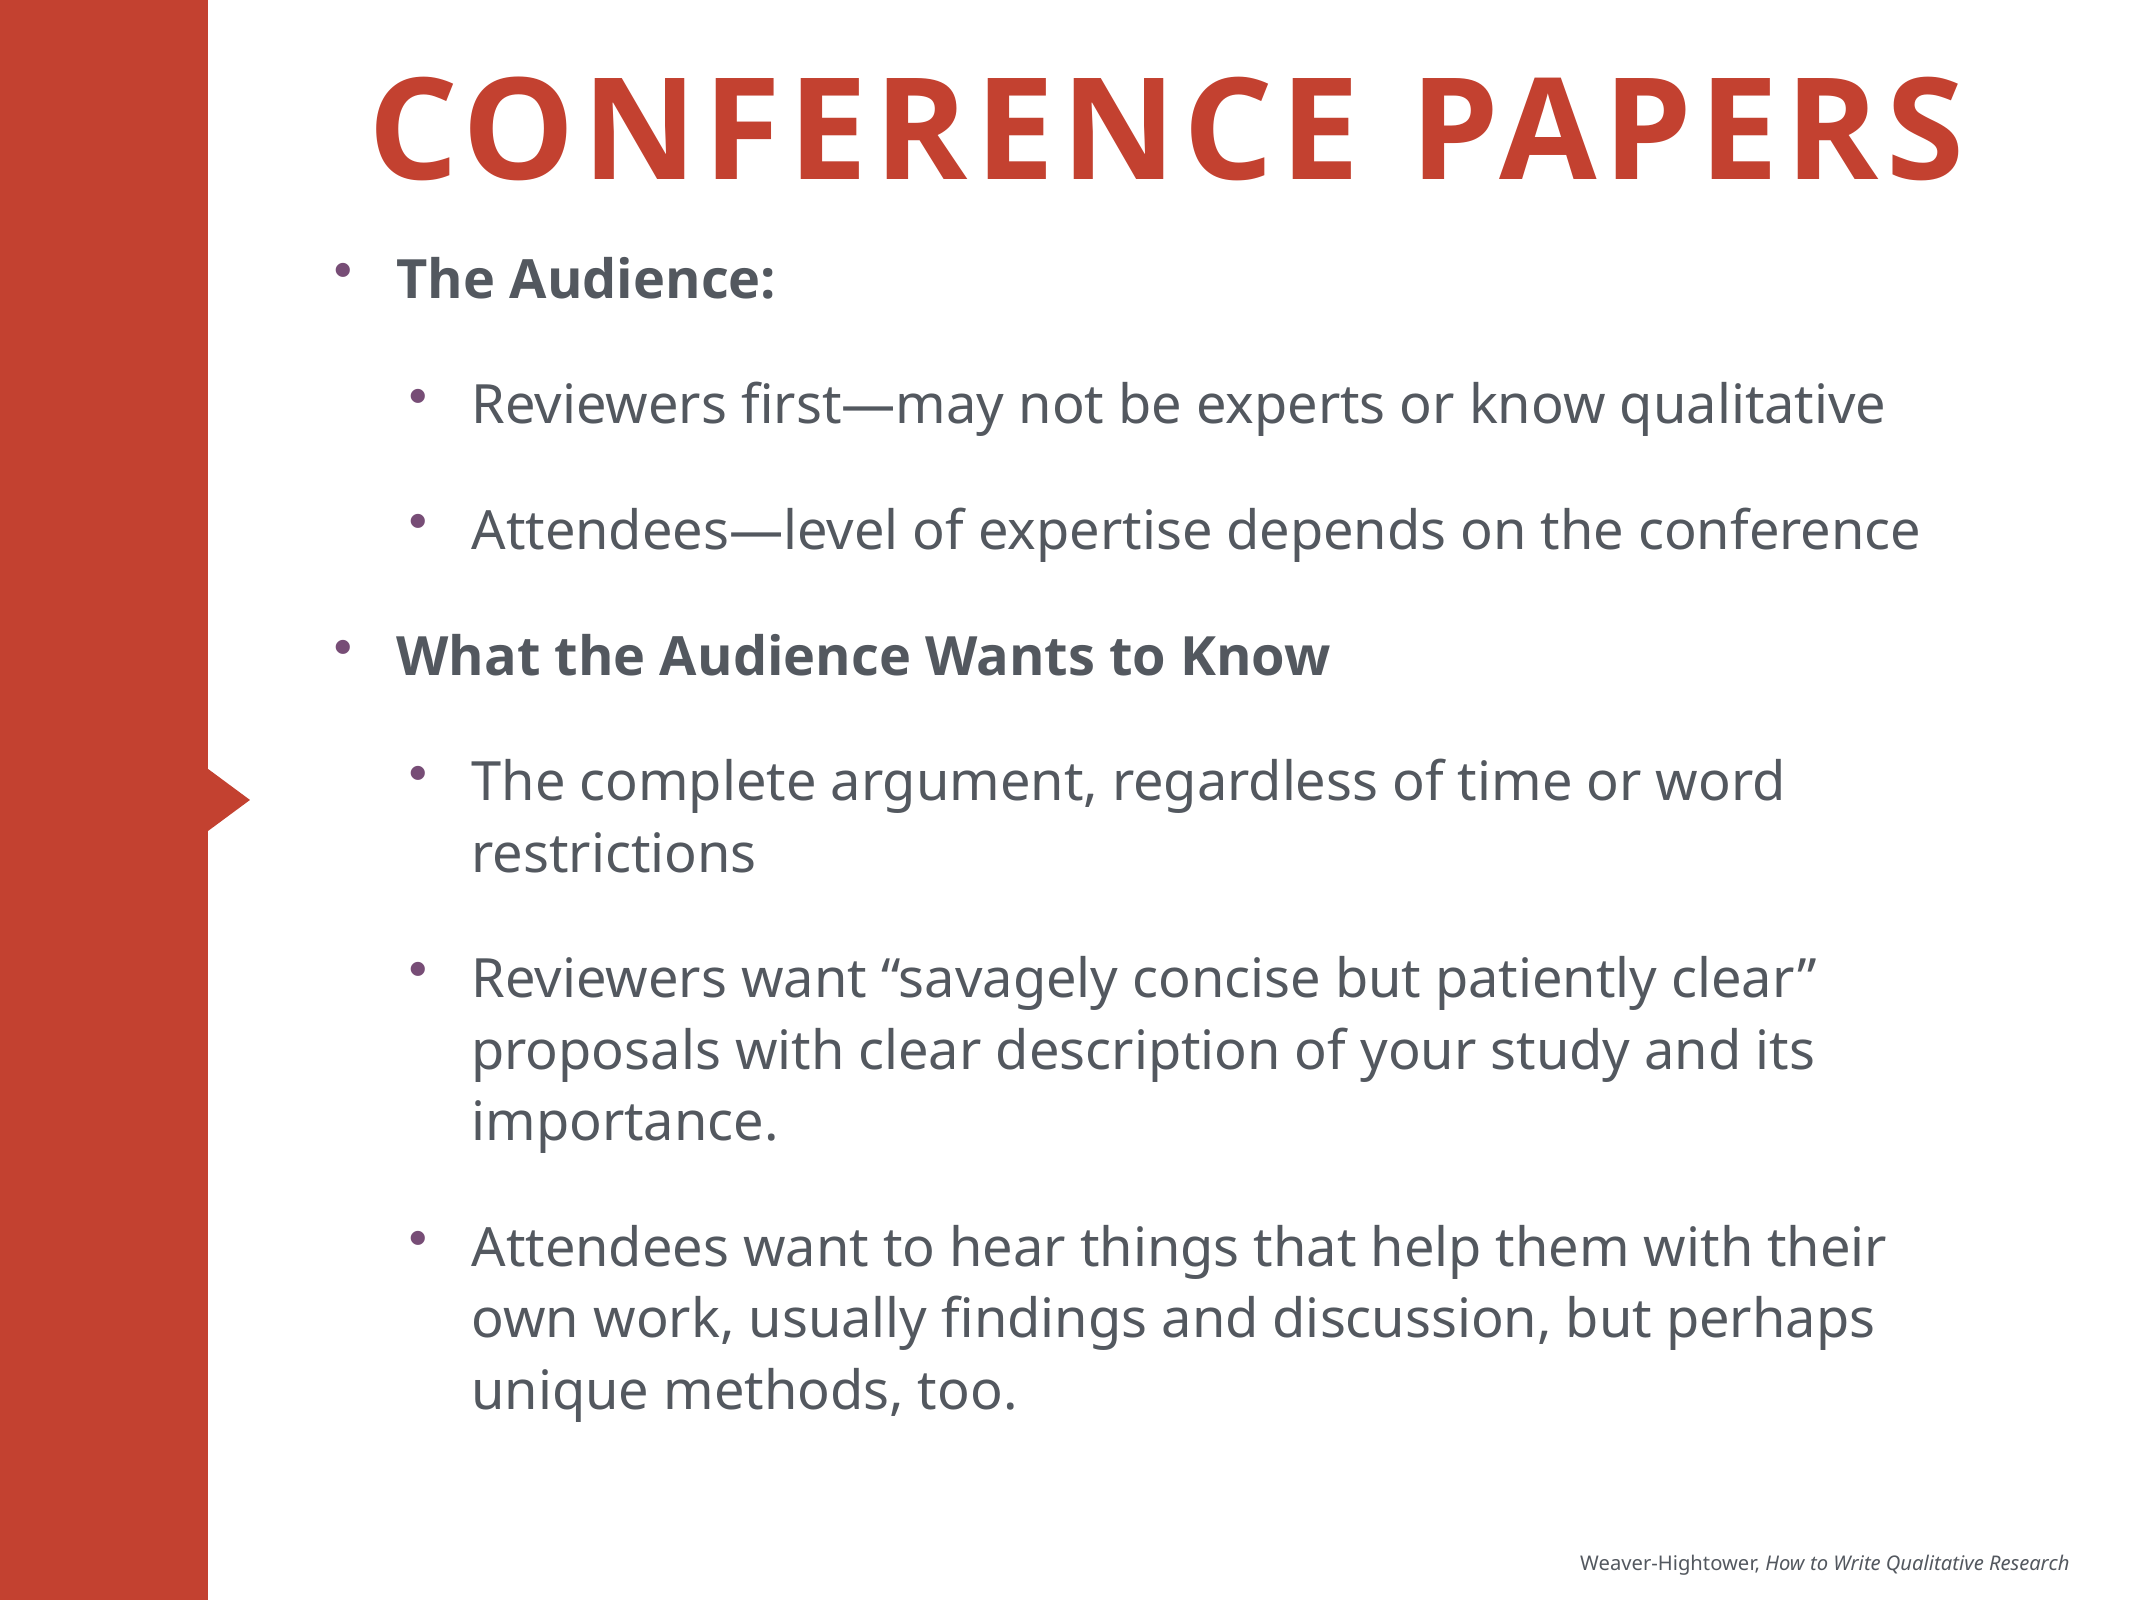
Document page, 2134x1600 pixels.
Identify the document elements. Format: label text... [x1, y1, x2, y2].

title Conference papers [333, 33, 2002, 244]
list The Audience: Reviewers first—may not be experts or know qualitative Attendees—level of expertise depends on the conference What the Audience Wants to Know The complete argument, regardless of time or word restrictions Reviewers want “savagely concise but patiently clear” proposals with clear description of your study and its importance. Attendees want to hear things that help them with their own work, usually findings and discussion, but perhaps unique methods, too. [333, 244, 2002, 1566]
